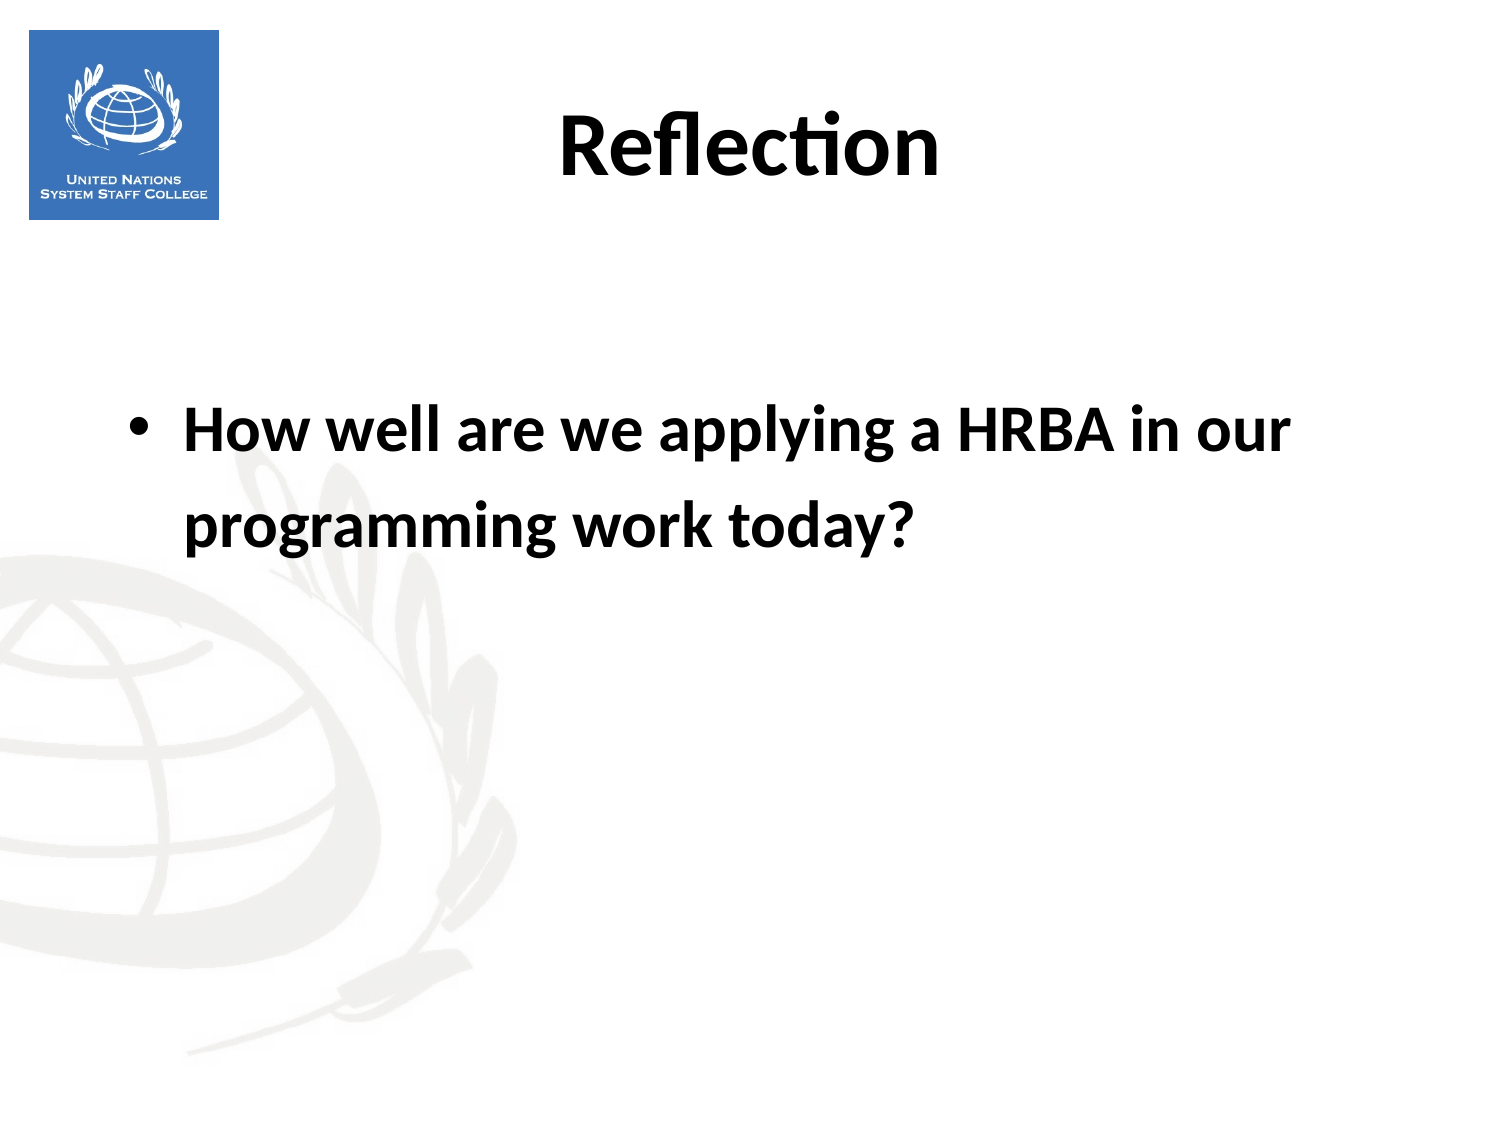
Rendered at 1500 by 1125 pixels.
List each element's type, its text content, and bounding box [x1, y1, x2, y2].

title Reflection [74, 44, 1426, 233]
list How well are we applying a HRBA in our programming work today? [111, 361, 1388, 823]
picture [29, 30, 219, 220]
